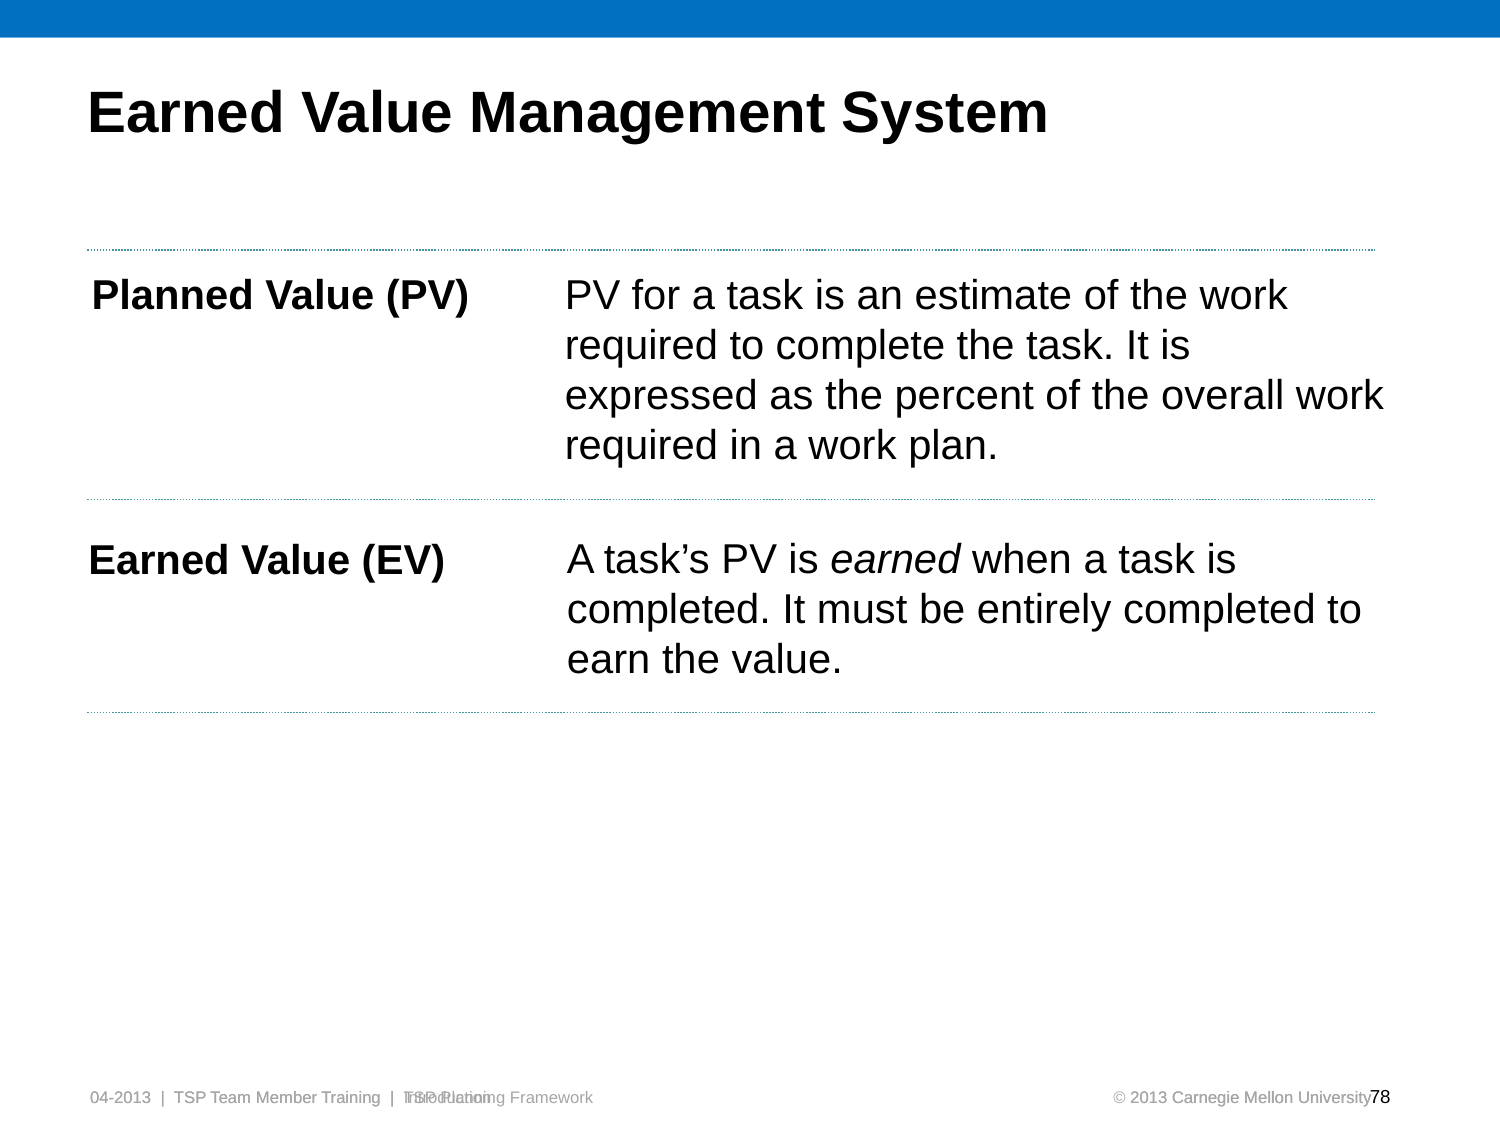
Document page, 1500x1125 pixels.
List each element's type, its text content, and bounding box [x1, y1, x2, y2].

text_box Earned Value (EV) [73, 525, 461, 590]
text_box A task’s PV is earned when a task is completed. It must be entirely completed to earn the value. [552, 524, 1403, 740]
text_box Planned Value (PV) [76, 260, 485, 326]
text_box PV for a task is an estimate of the work required to complete the task. It is expressed as the percent of the overall work required in a work plan. [549, 260, 1400, 526]
title Earned Value Management System [87, 87, 1439, 226]
